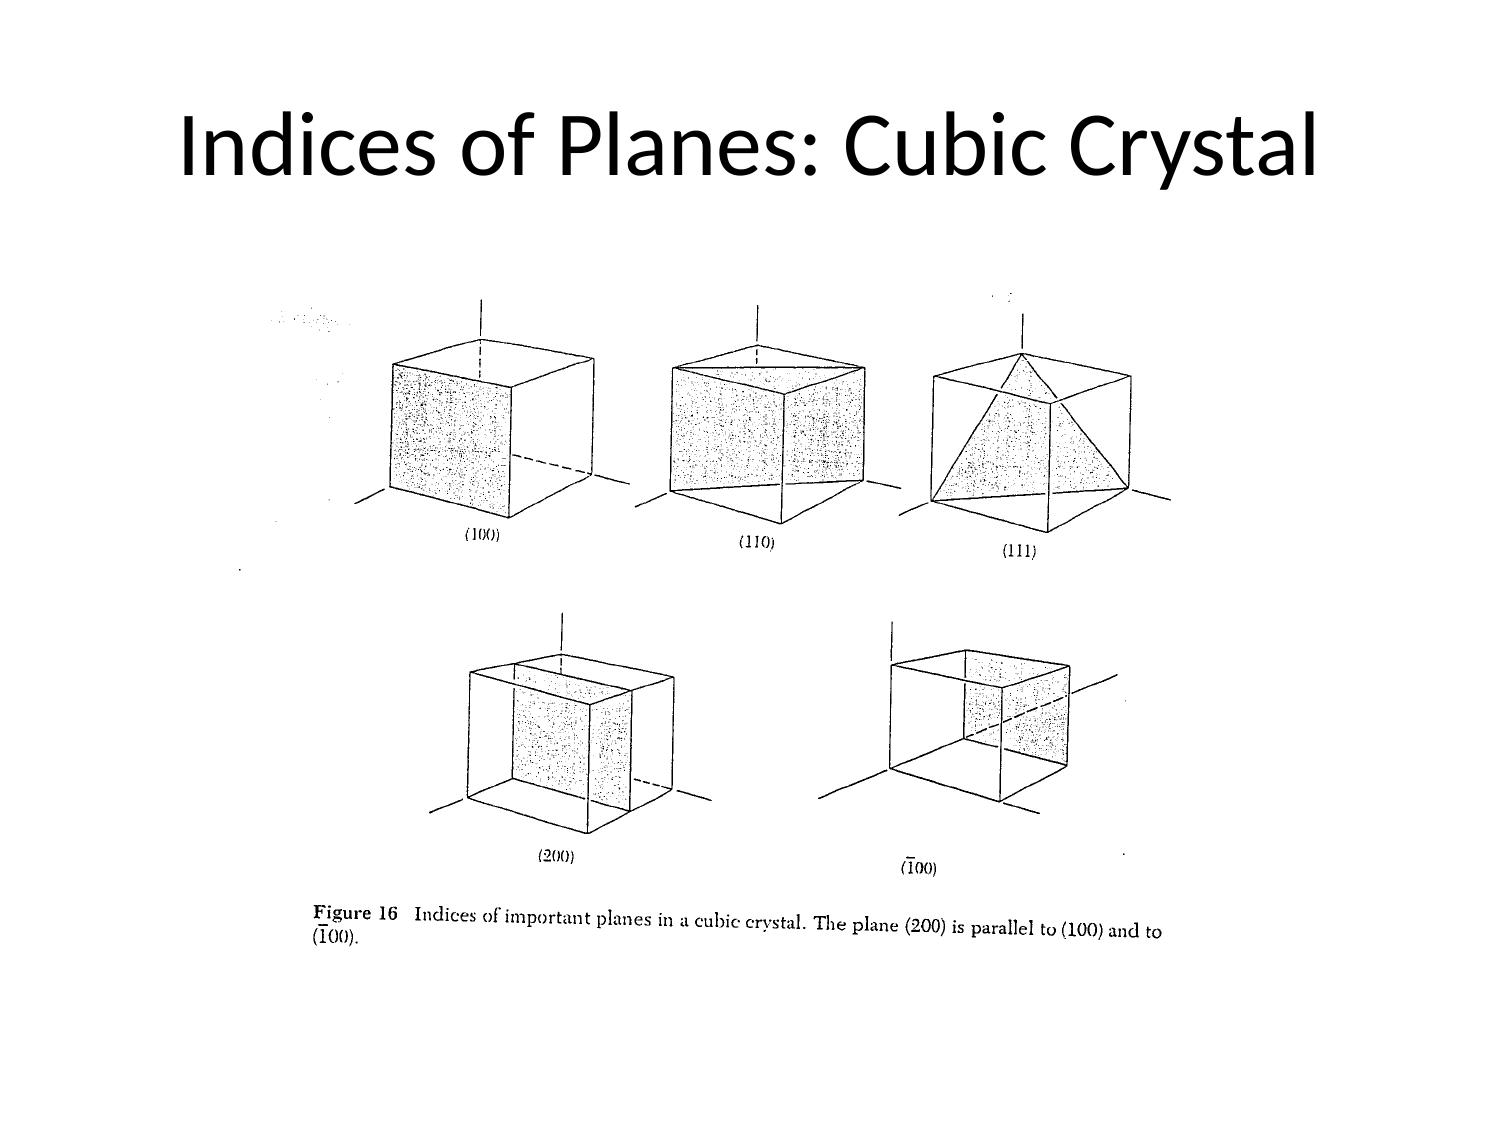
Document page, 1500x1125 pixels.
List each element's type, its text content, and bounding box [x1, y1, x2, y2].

picture [235, 262, 1265, 988]
title Indices of Planes: Cubic Crystal [75, 45, 1425, 233]
